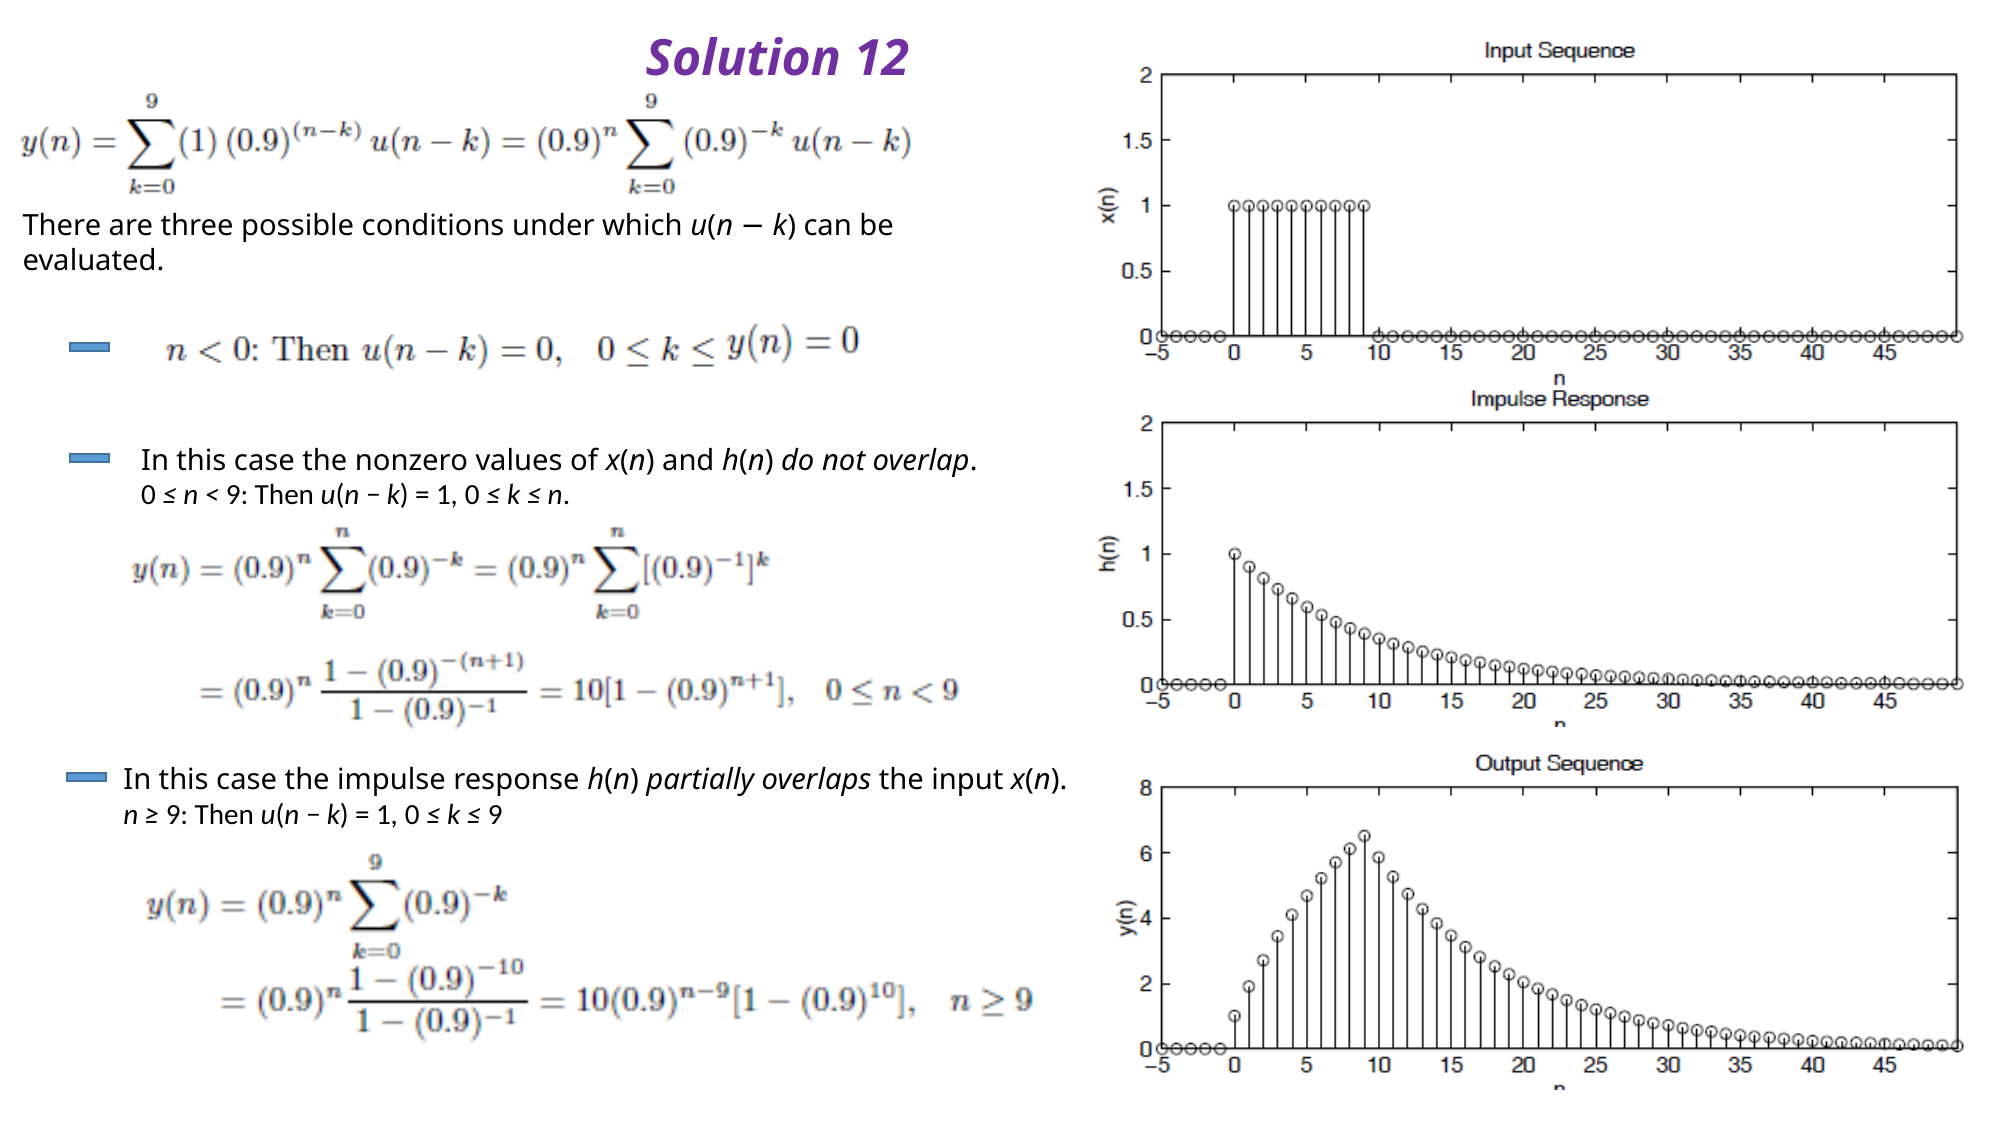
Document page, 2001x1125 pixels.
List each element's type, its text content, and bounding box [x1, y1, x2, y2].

picture [106, 847, 1051, 1043]
picture [1072, 36, 1984, 1090]
text_box Solution 12 [630, 13, 924, 77]
text_box In this case the nonzero values of x(n) and h(n) do not overlap. 0 ≤ n < 9: Then u(n − k) = 1, 0 ≤ k ≤ n. [126, 433, 1093, 518]
picture [0, 77, 929, 211]
text_box [66, 772, 107, 782]
text_box [69, 453, 110, 463]
text_box [69, 342, 110, 352]
text_box There are three possible conditions under which u(n − k) can be evaluated. [7, 199, 1008, 284]
picture [106, 509, 988, 737]
picture [148, 305, 868, 381]
text_box In this case the impulse response h(n) partially overlaps the input x(n). n ≥ 9: Then u(n − k) = 1, 0 ≤ k ≤ 9 [108, 753, 1100, 838]
